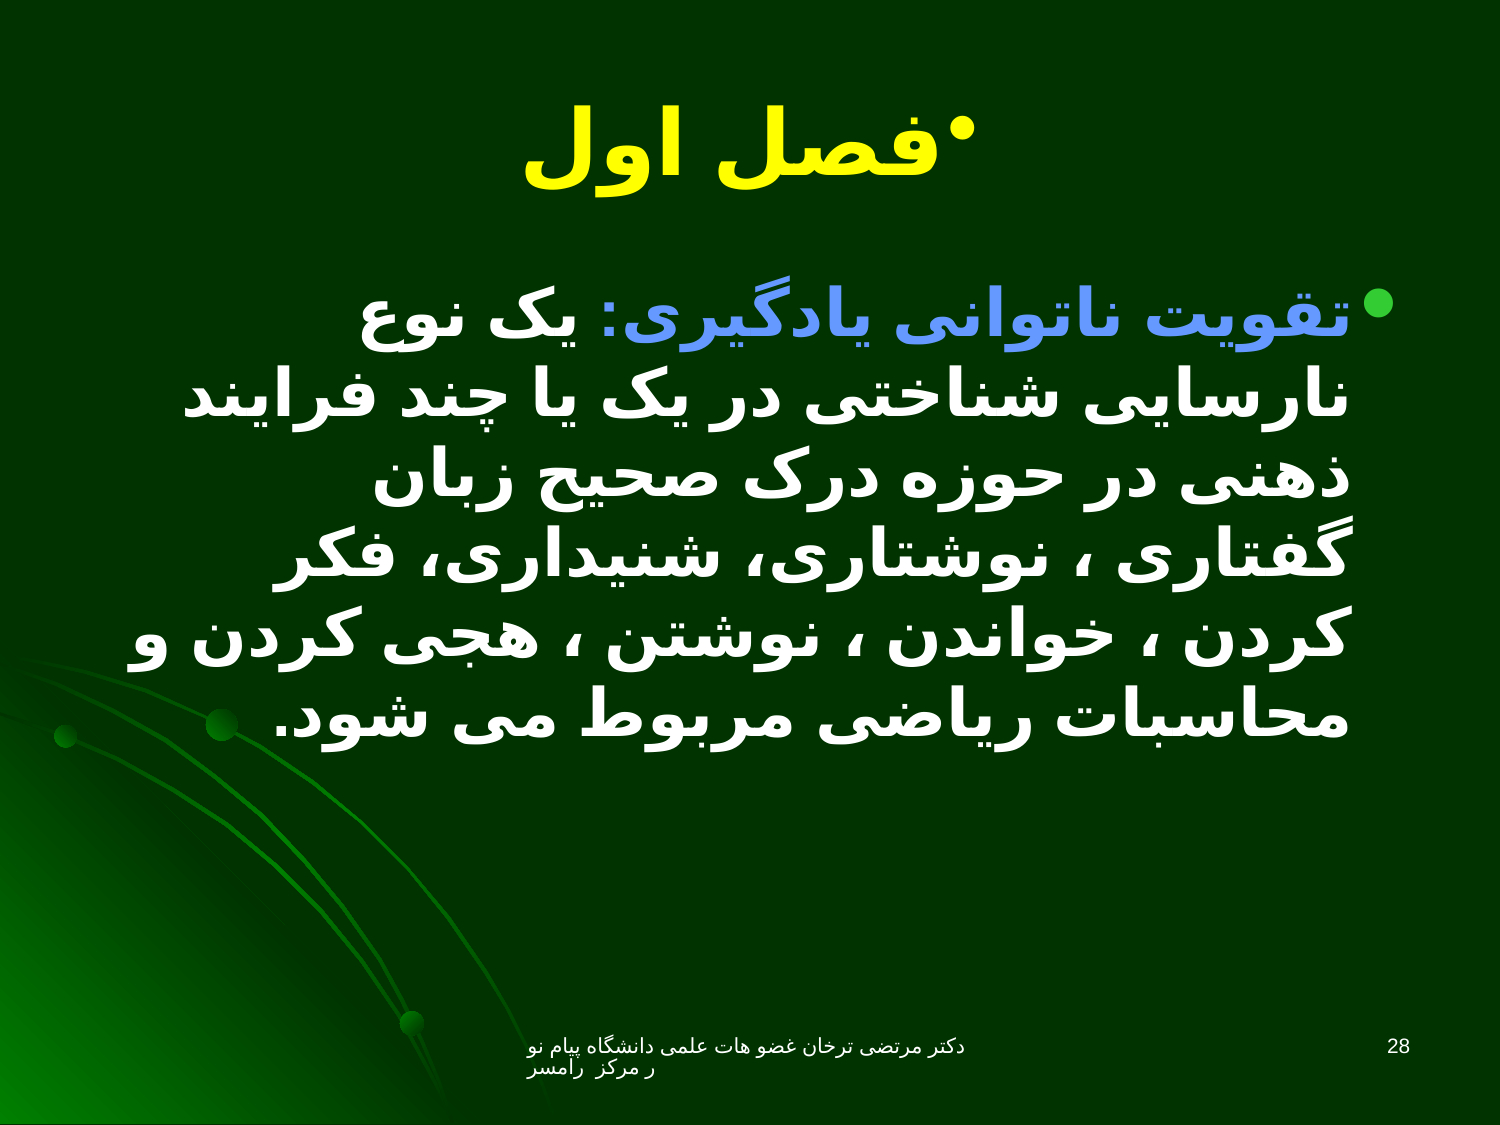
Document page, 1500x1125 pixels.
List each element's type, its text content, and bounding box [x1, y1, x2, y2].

list تقویت ناتوانی یادگیری: یک نوع نارسایی شناختی در یک یا چند فرایند ذهنی در حوزه درک صحیح زبان گفتاری ، نوشتاری، شنیداری، فکر کردن ، خواندن ، نوشتن ، هجی کردن و محاسبات ریاضی مربوط می شود. [74, 262, 1426, 1006]
slide_number 28 [1074, 1024, 1426, 1101]
title فصل اول [74, 45, 1426, 233]
footer دکتر مرتضی ترخان غضو هات علمی دانشگاه پیام نور مرکز رامسر [512, 1024, 988, 1101]
